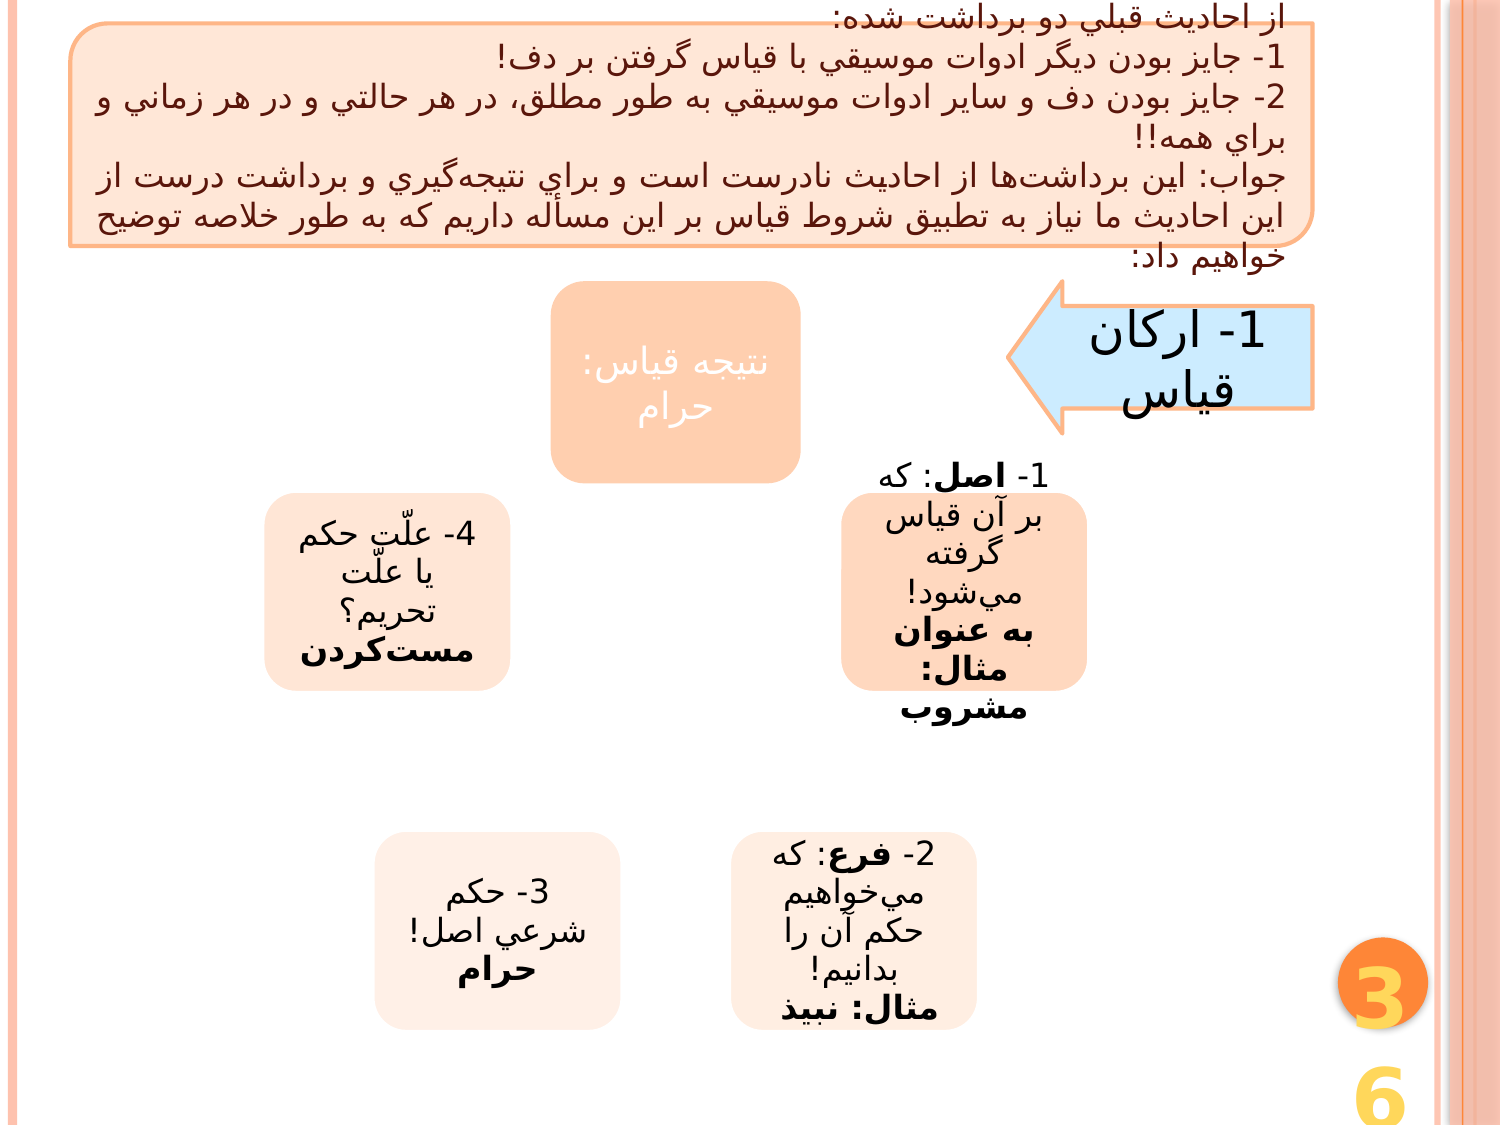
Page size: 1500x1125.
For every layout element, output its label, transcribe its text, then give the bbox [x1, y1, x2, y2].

text_box 36 [1318, 937, 1444, 1125]
text_box از احاديث قبلي دو برداشت شده: 1- جايز بودن ديگر ادوات موسيقي با قياس گرفتن بر دف! 2- جايز بودن دف و ساير ادوات موسيقي به طور مطلق، در هر حالتي و در هر زماني و براي همه!! جواب: اين برداشت‌ها از احاديث نادرست است و براي نتيجه‌گيري و برداشت درست از اين احاديث ما نياز به تطبيق شروط قياس بر اين مسأله داريم كه به طور خلاصه توضيح خواهيم داد: [68, 21, 1315, 249]
text_box 1- اركان قياس [1183, 303, 1315, 411]
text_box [175, 280, 1177, 1091]
